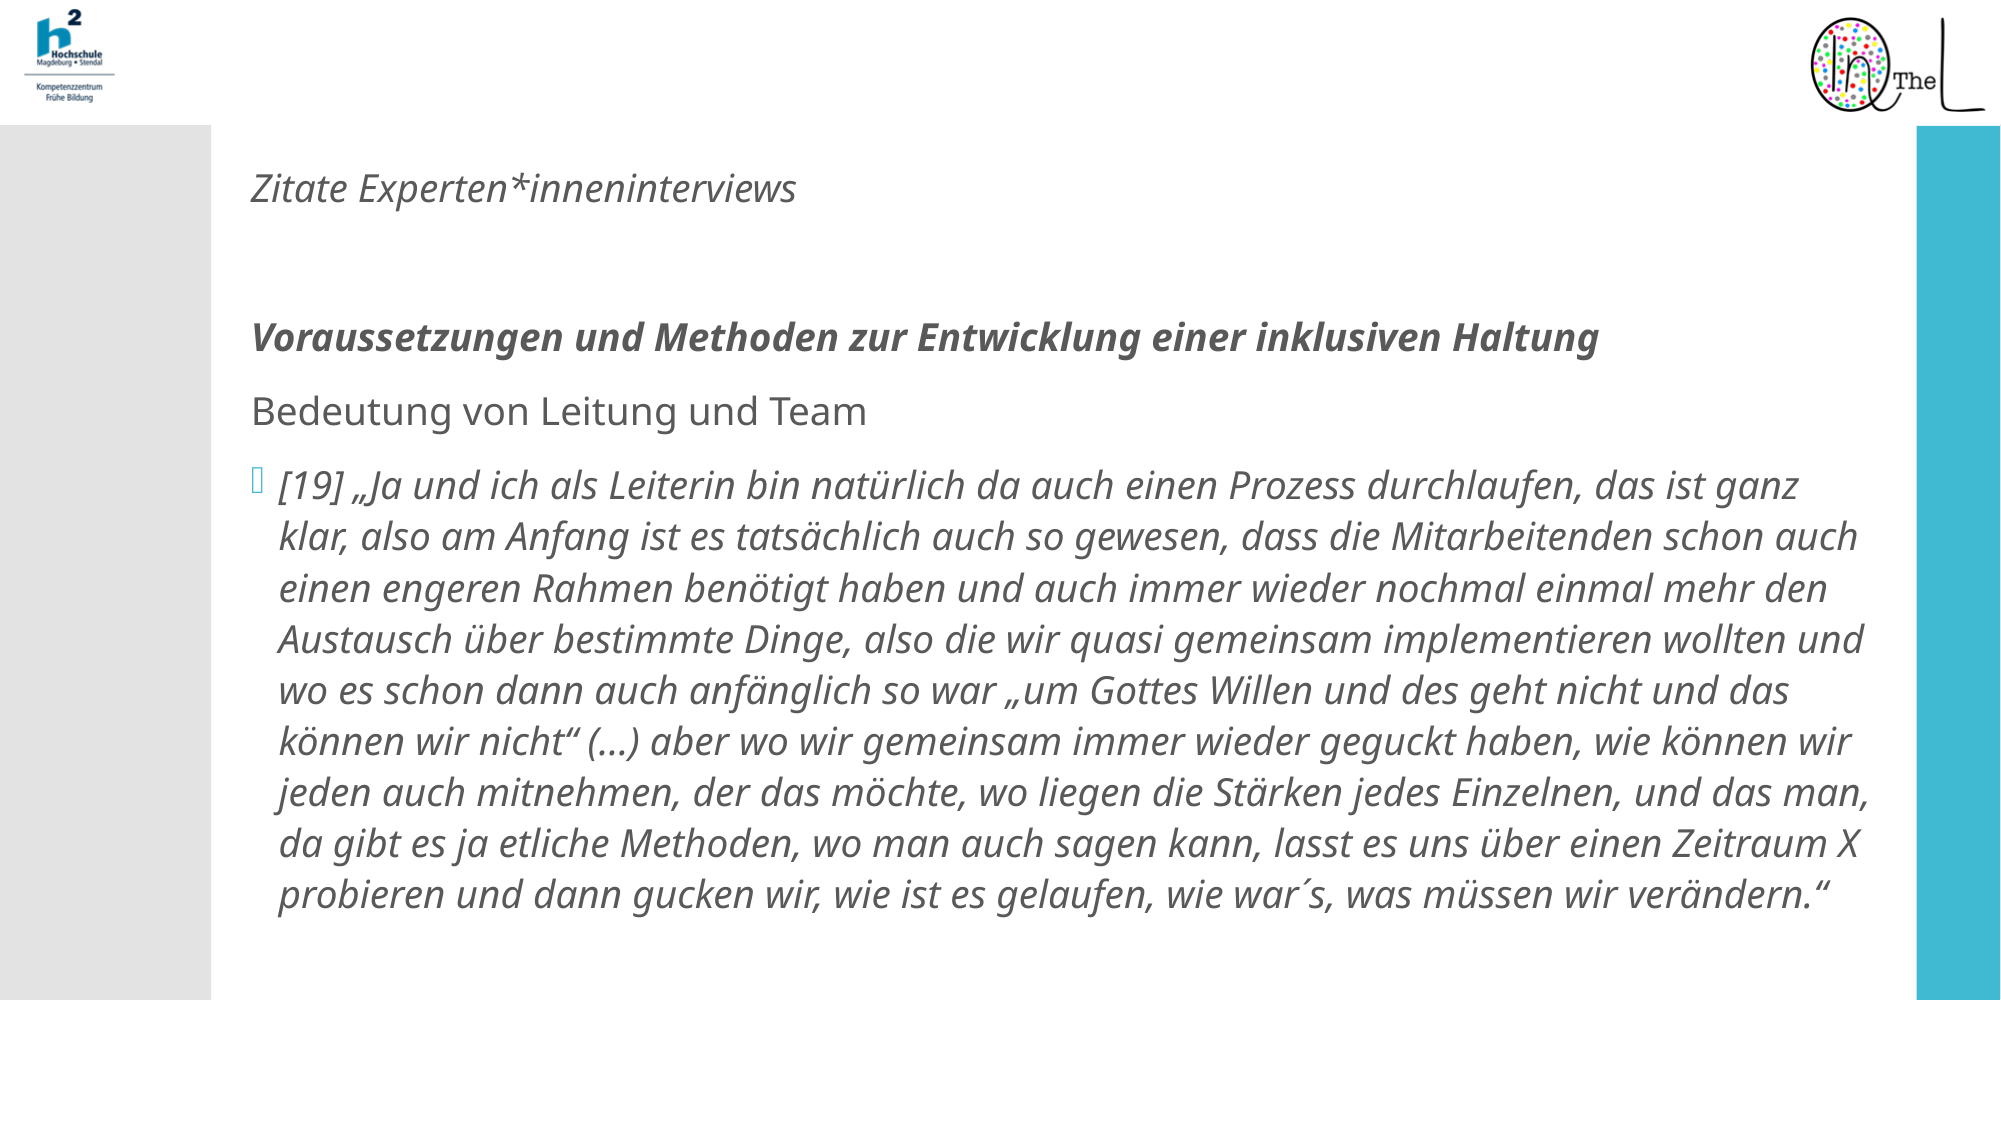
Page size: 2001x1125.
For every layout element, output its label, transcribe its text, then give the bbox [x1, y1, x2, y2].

text_box [0, 0, 2000, 1125]
text_box [0, 124, 212, 1001]
text_box [1916, 125, 2000, 1001]
picture [1809, 17, 1987, 113]
picture [13, 0, 127, 113]
list Zitate Experten*inneninterviews Voraussetzungen und Methoden zur Entwicklung einer inklusiven Haltung Bedeutung von Leitung und Team [19] „Ja und ich als Leiterin bin natürlich da auch einen Prozess durchlaufen, das ist ganz klar, also am Anfang ist es tatsächlich auch so gewesen, dass die Mitarbeitenden schon auch einen engeren Rahmen benötigt haben und auch immer wieder nochmal einmal mehr den Austausch über bestimmte Dinge, also die wir quasi gemeinsam implementieren wollten und wo es schon dann auch anfänglich so war „um Gottes Willen und des geht nicht und das können wir nicht“ (…) aber wo wir gemeinsam immer wieder geguckt haben, wie können wir jeden auch mitnehmen, der das möchte, wo liegen die Stärken jedes Einzelnen, und das man, da gibt es ja etliche Methoden, wo man auch sagen kann, lasst es uns über einen Zeitraum X probieren und dann gucken wir, wie ist es gelaufen, wie war´s, was müssen wir verändern.“ [235, 151, 1892, 974]
